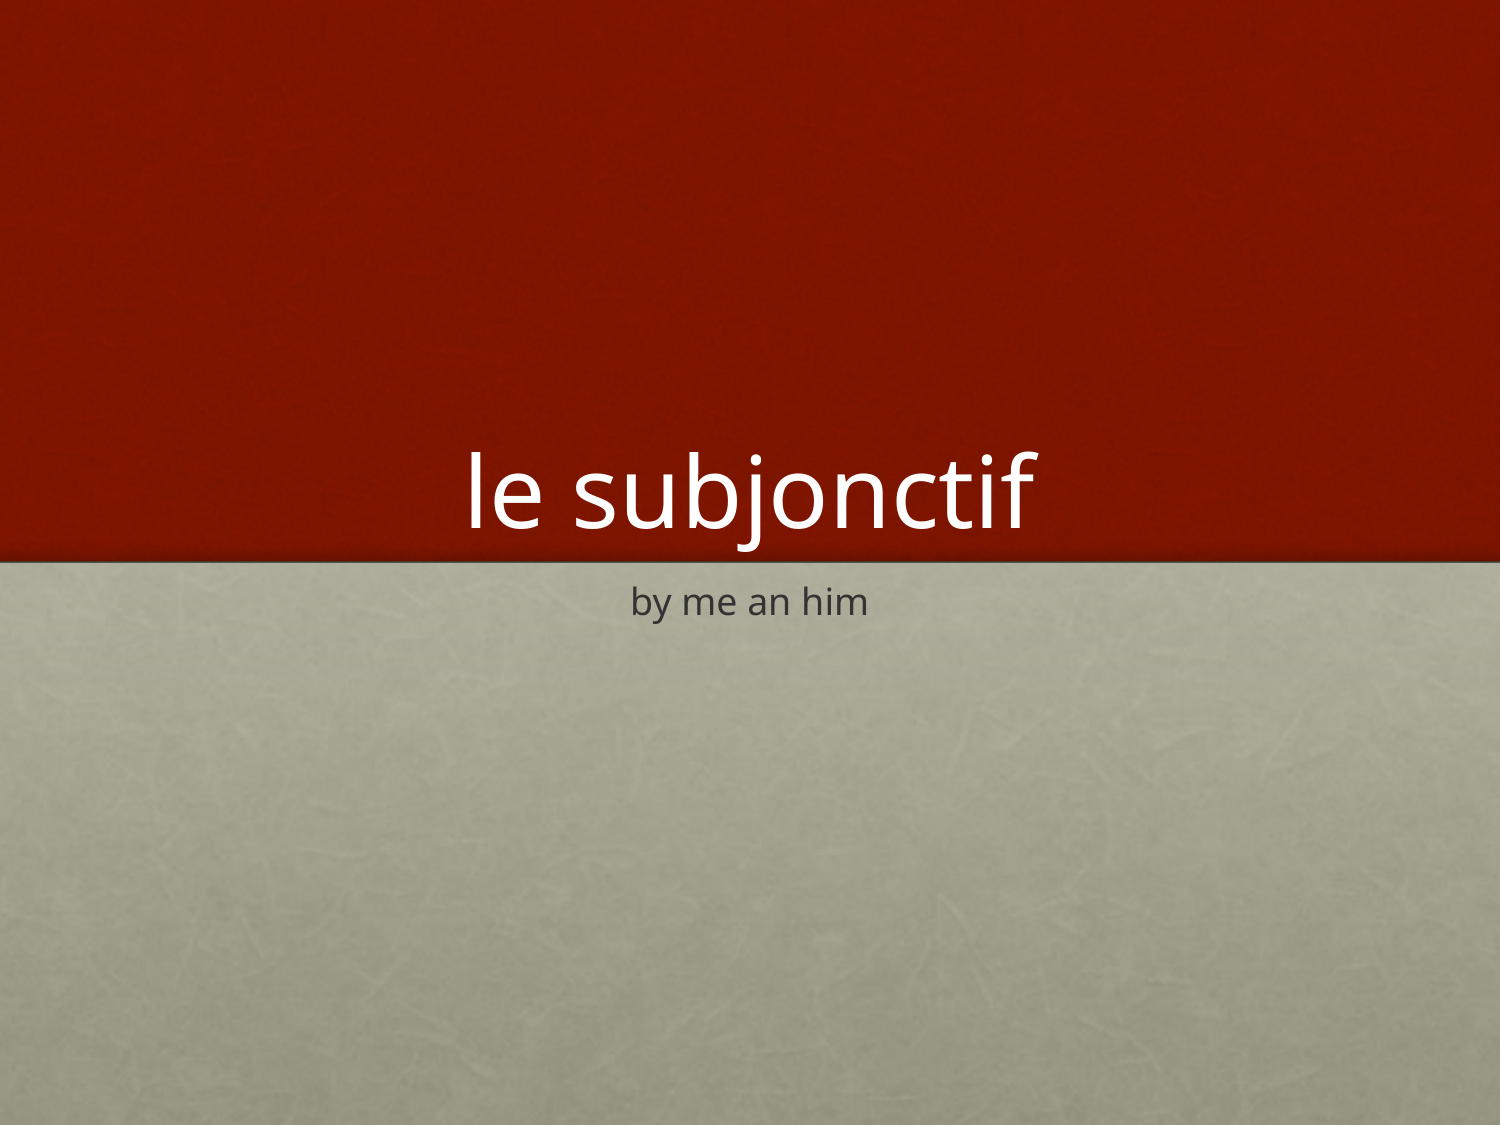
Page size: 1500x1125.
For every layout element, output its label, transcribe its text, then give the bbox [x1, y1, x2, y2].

subtitle by me an him [127, 570, 1372, 859]
title le subjonctif [127, 314, 1372, 556]
picture [0, 541, 1500, 1125]
